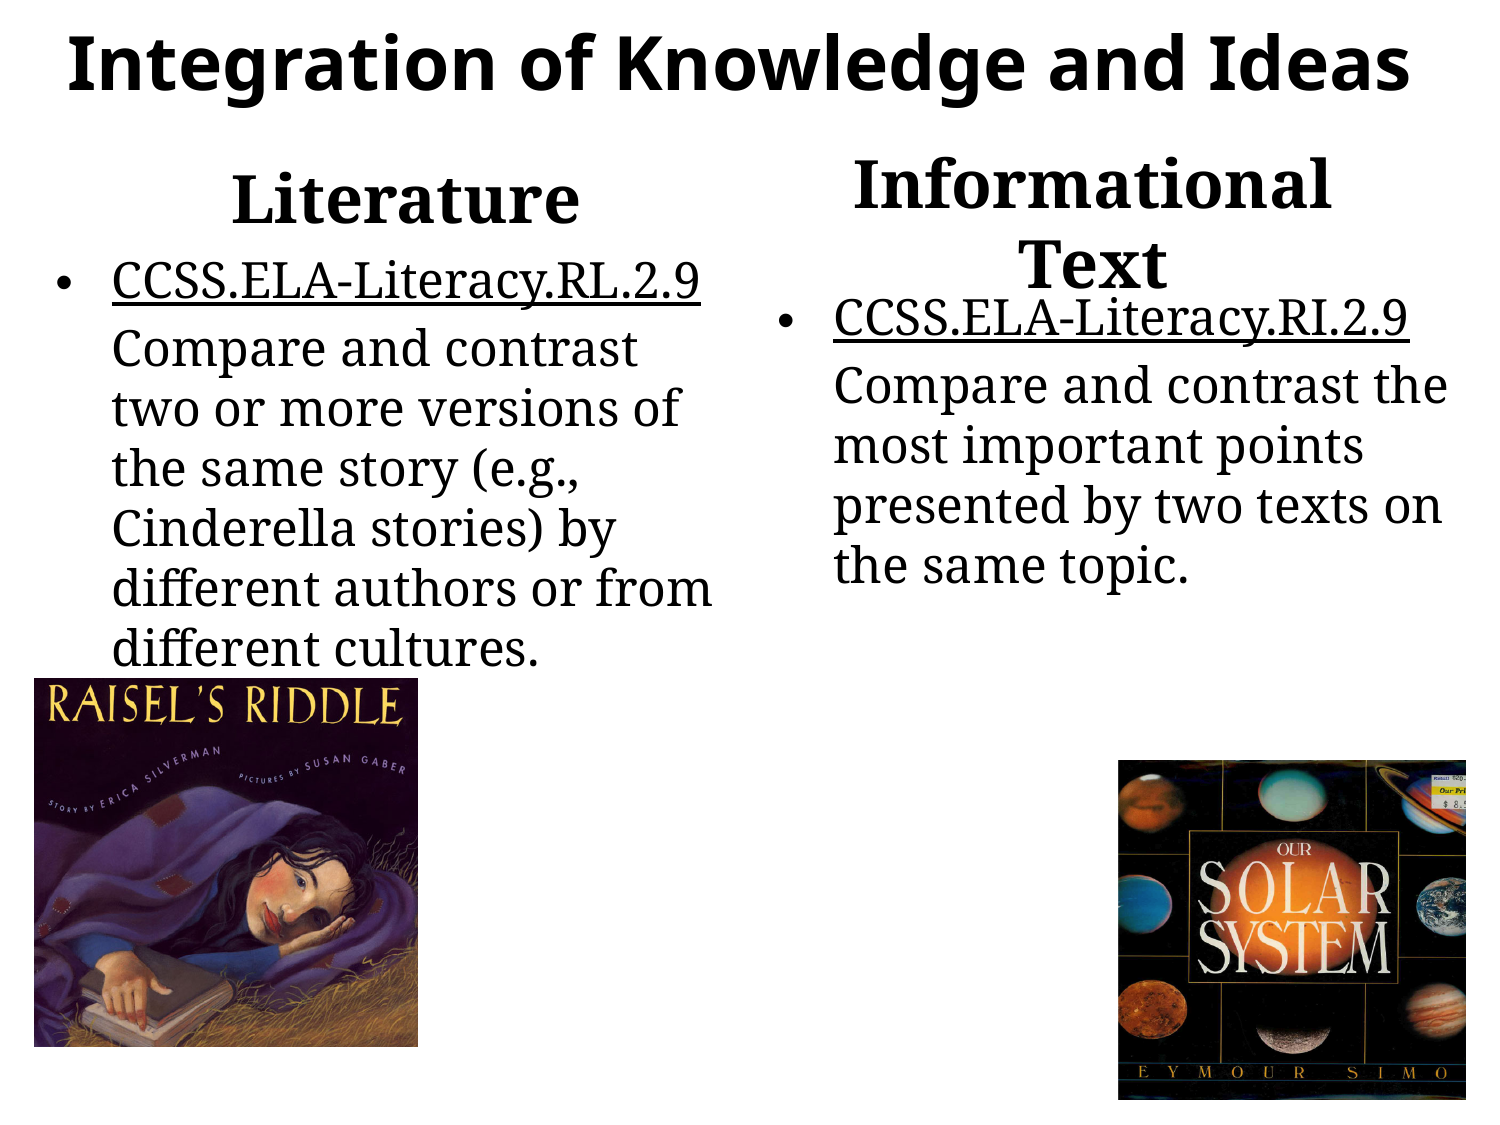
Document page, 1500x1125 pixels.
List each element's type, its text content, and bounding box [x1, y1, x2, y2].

list Literature [75, 139, 738, 240]
picture [33, 677, 418, 1047]
title Integration of Knowledge and Ideas [0, 0, 1500, 150]
list CCSS.ELA-Literacy.RI.2.9 Compare and contrast the most important points presented by two texts on the same topic. [761, 278, 1465, 1113]
list Informational Text [761, 204, 1425, 278]
picture [1117, 760, 1466, 1101]
list CCSS.ELA-Literacy.RL.2.9 Compare and contrast two or more versions of the same story (e.g., Cinderella stories) by different authors or from different cultures. [40, 240, 738, 960]
